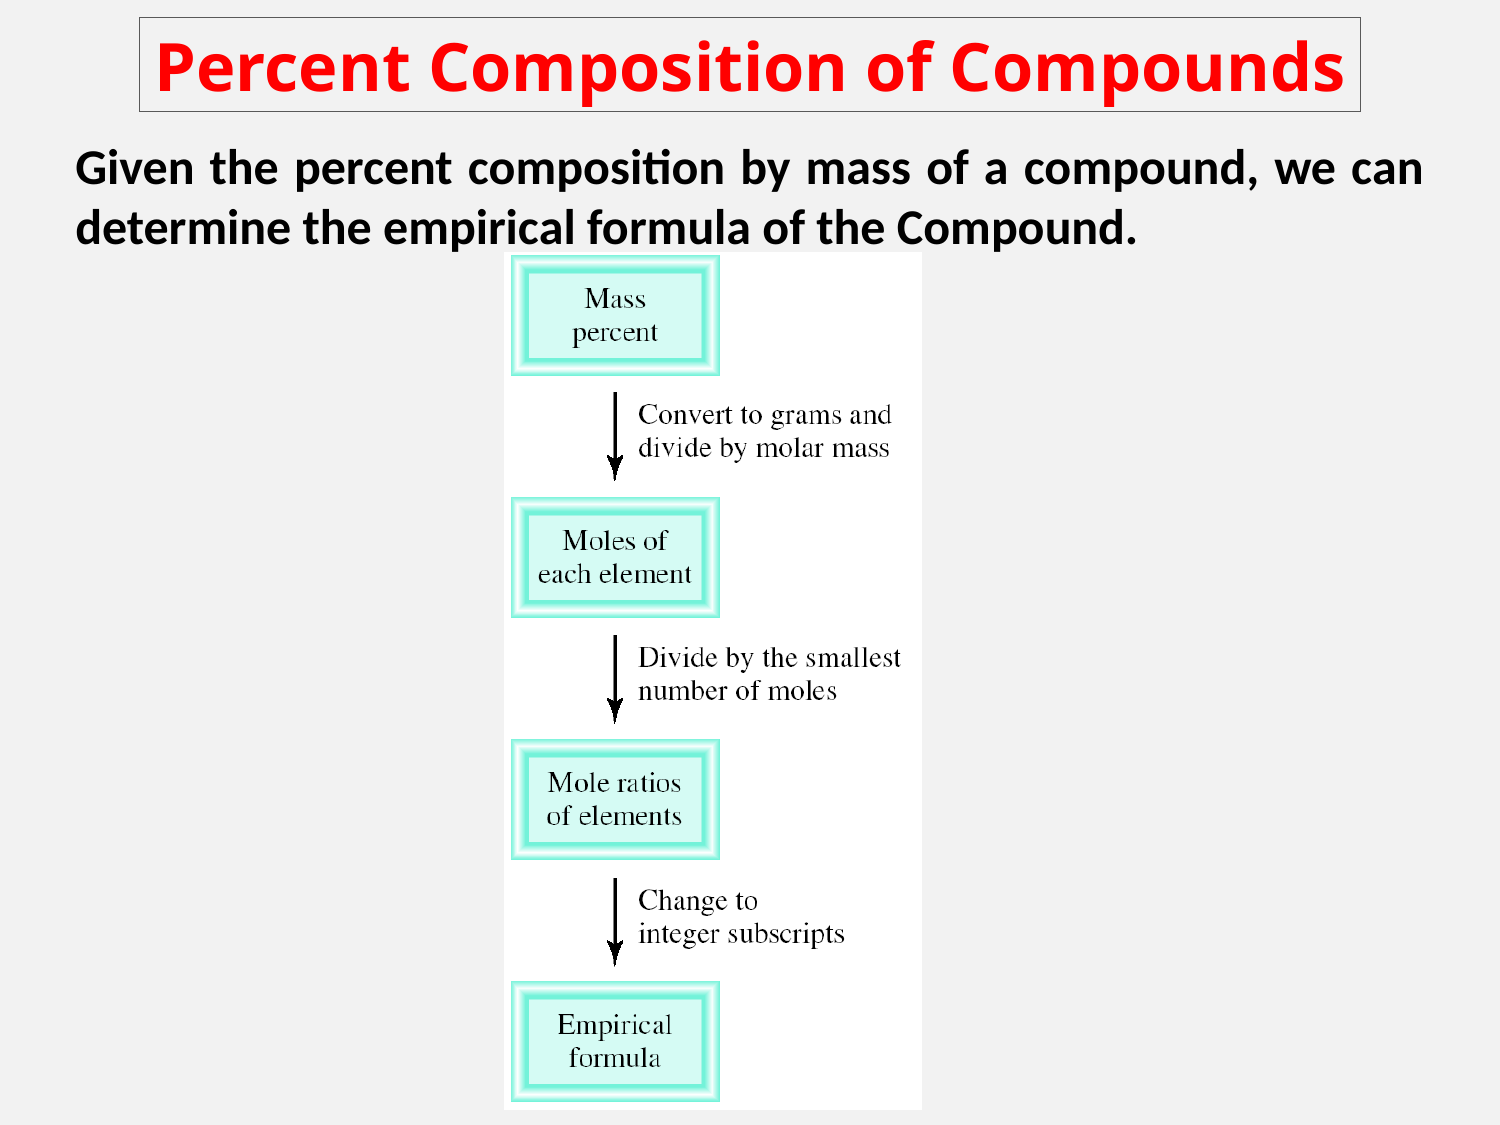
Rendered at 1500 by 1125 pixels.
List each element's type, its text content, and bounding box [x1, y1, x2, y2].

picture [504, 252, 922, 1110]
text_box Percent Composition of Compounds [139, 17, 1361, 112]
text_box Given the percent composition by mass of a compound, we can determine the empirical formula of the Compound. [60, 127, 1440, 262]
